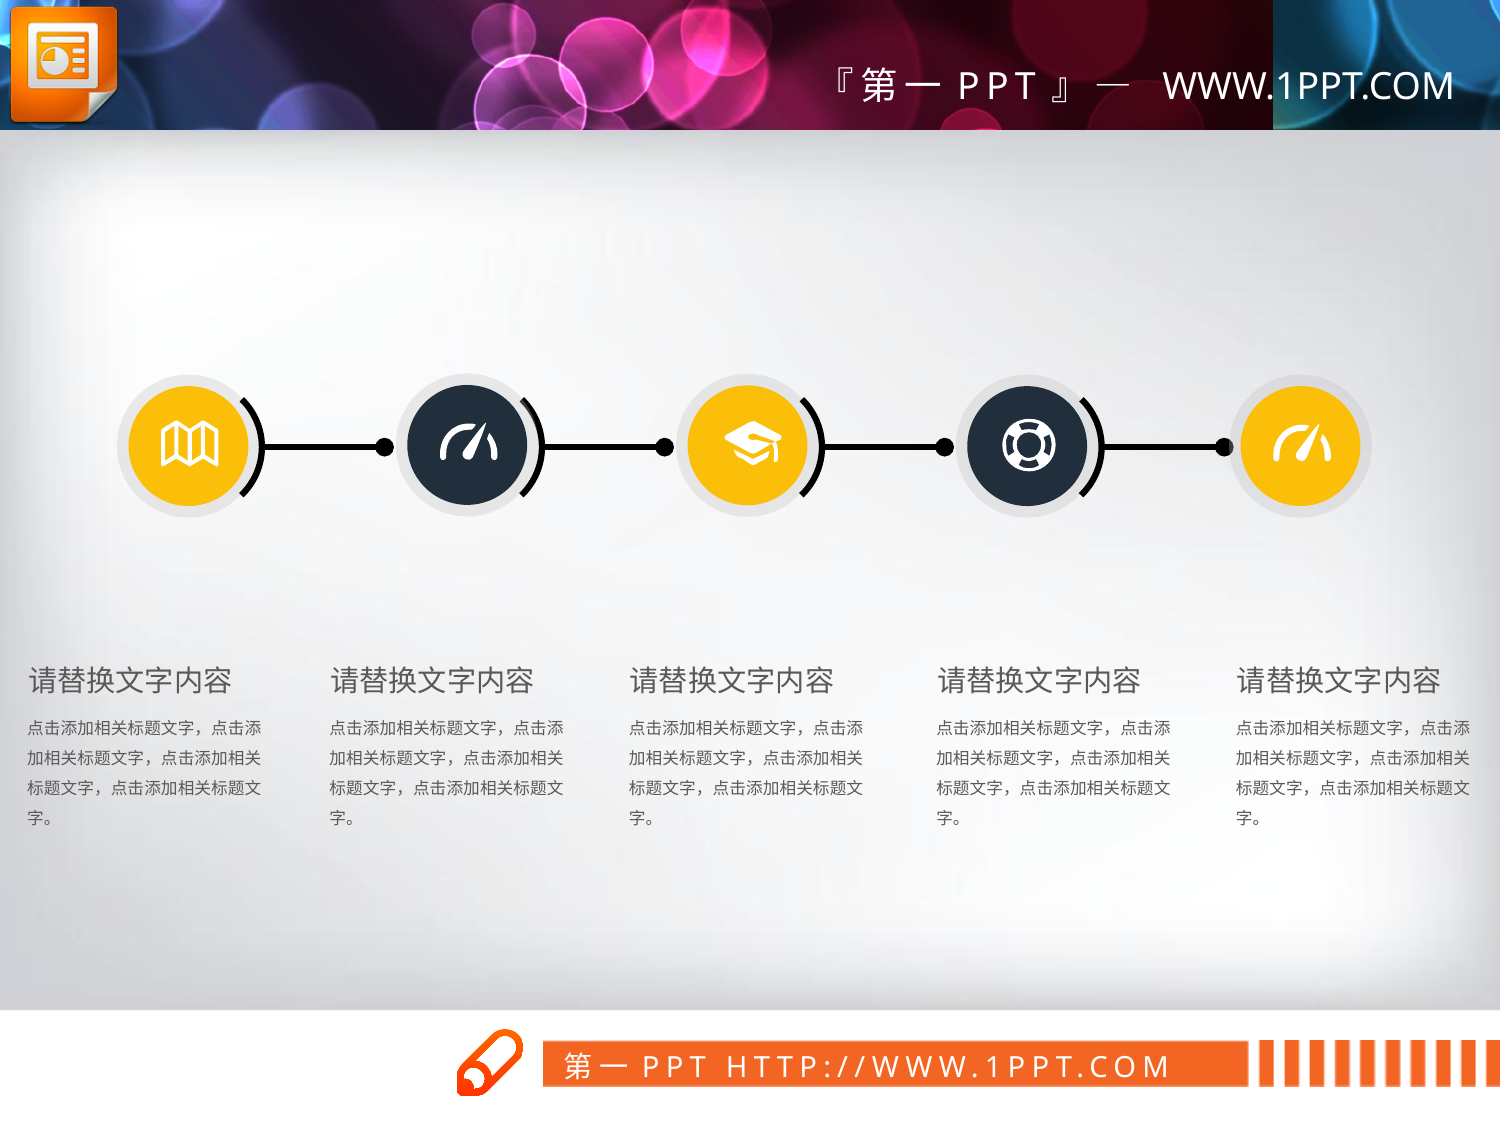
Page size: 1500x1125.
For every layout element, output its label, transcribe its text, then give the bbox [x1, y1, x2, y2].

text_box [1228, 374, 1373, 518]
text_box 点击添加相关标题文字，点击添加相关标题文字，点击添加相关标题文字，点击添加相关标题文字。 [921, 700, 1195, 836]
picture [543, 1040, 1500, 1087]
picture [0, 0, 1500, 1012]
text_box 点击添加相关标题文字，点击添加相关标题文字，点击添加相关标题文字，点击添加相关标题文字。 [614, 700, 888, 836]
text_box 请替换文字内容 [615, 654, 850, 705]
text_box 请替换文字内容 [13, 654, 248, 705]
text_box 请替换文字内容 [315, 654, 550, 705]
text_box 请替换文字内容 [922, 654, 1157, 705]
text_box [116, 374, 261, 518]
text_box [675, 373, 820, 518]
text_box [128, 380, 385, 514]
text_box 请替换文字内容 [1222, 654, 1457, 705]
text_box 点击添加相关标题文字，点击添加相关标题文字，点击添加相关标题文字，点击添加相关标题文字。 [314, 700, 588, 836]
text_box 点击添加相关标题文字，点击添加相关标题文字，点击添加相关标题文字，点击添加相关标题文字。 [1221, 700, 1495, 836]
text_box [688, 380, 945, 514]
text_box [955, 374, 1099, 518]
text_box 点击添加相关标题文字，点击添加相关标题文字，点击添加相关标题文字，点击添加相关标题文字。 [12, 700, 286, 836]
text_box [395, 373, 539, 517]
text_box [544, 380, 665, 514]
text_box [968, 380, 1223, 514]
